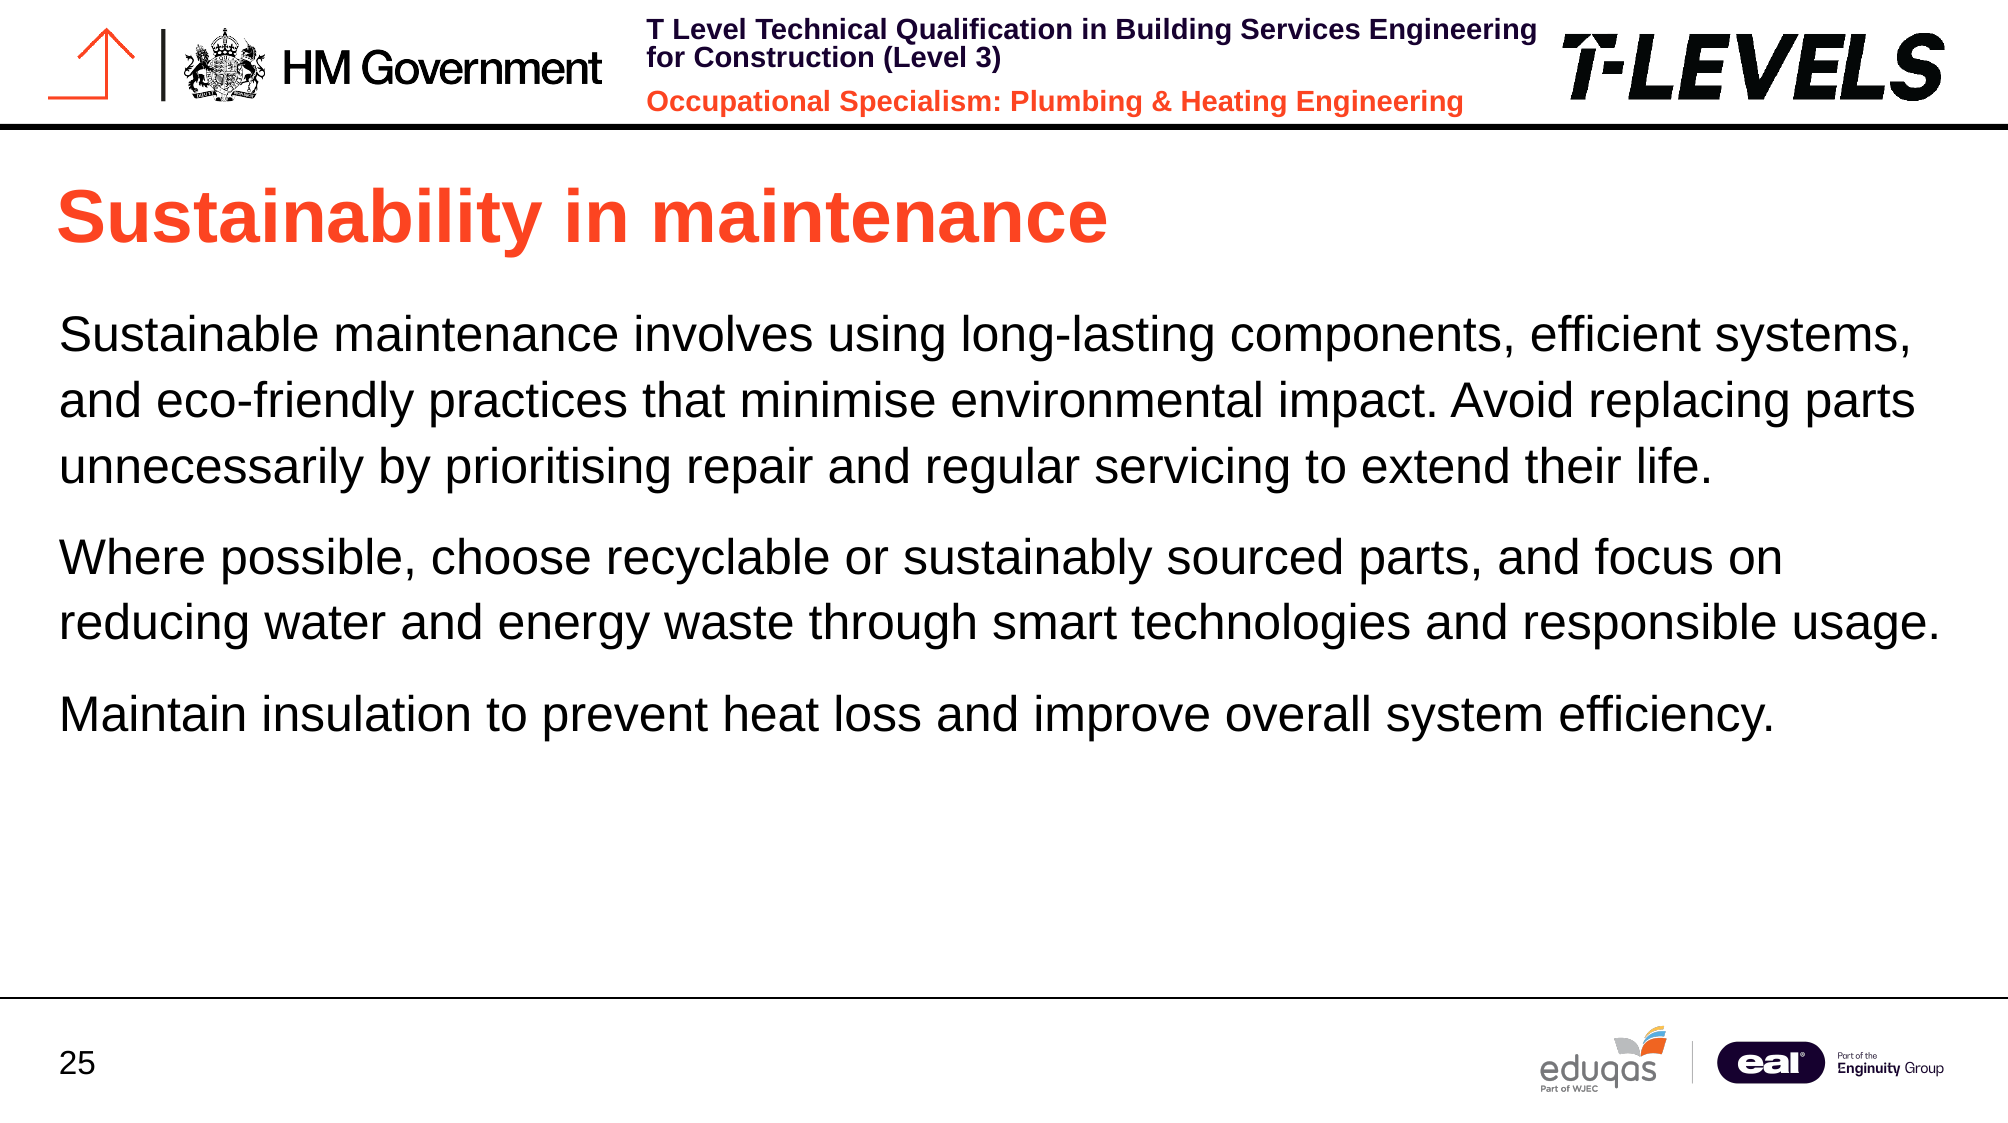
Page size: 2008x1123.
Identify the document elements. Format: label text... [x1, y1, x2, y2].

list Sustainable maintenance involves using long-lasting components, efficient systems, and eco-friendly practices that minimise environmental impact. Avoid replacing parts unnecessarily by prioritising repair and regular servicing to extend their life. Where possible, choose recyclable or sustainably sourced parts, and focus on reducing water and energy waste through smart technologies and responsible usage. Maintain insulation to prevent heat loss and improve overall system efficiency. [59, 295, 1949, 962]
picture [161, 28, 602, 102]
picture [1535, 1021, 1949, 1097]
picture [43, 27, 141, 100]
title Sustainability in maintenance [41, 111, 1949, 314]
picture [1543, 25, 1964, 108]
